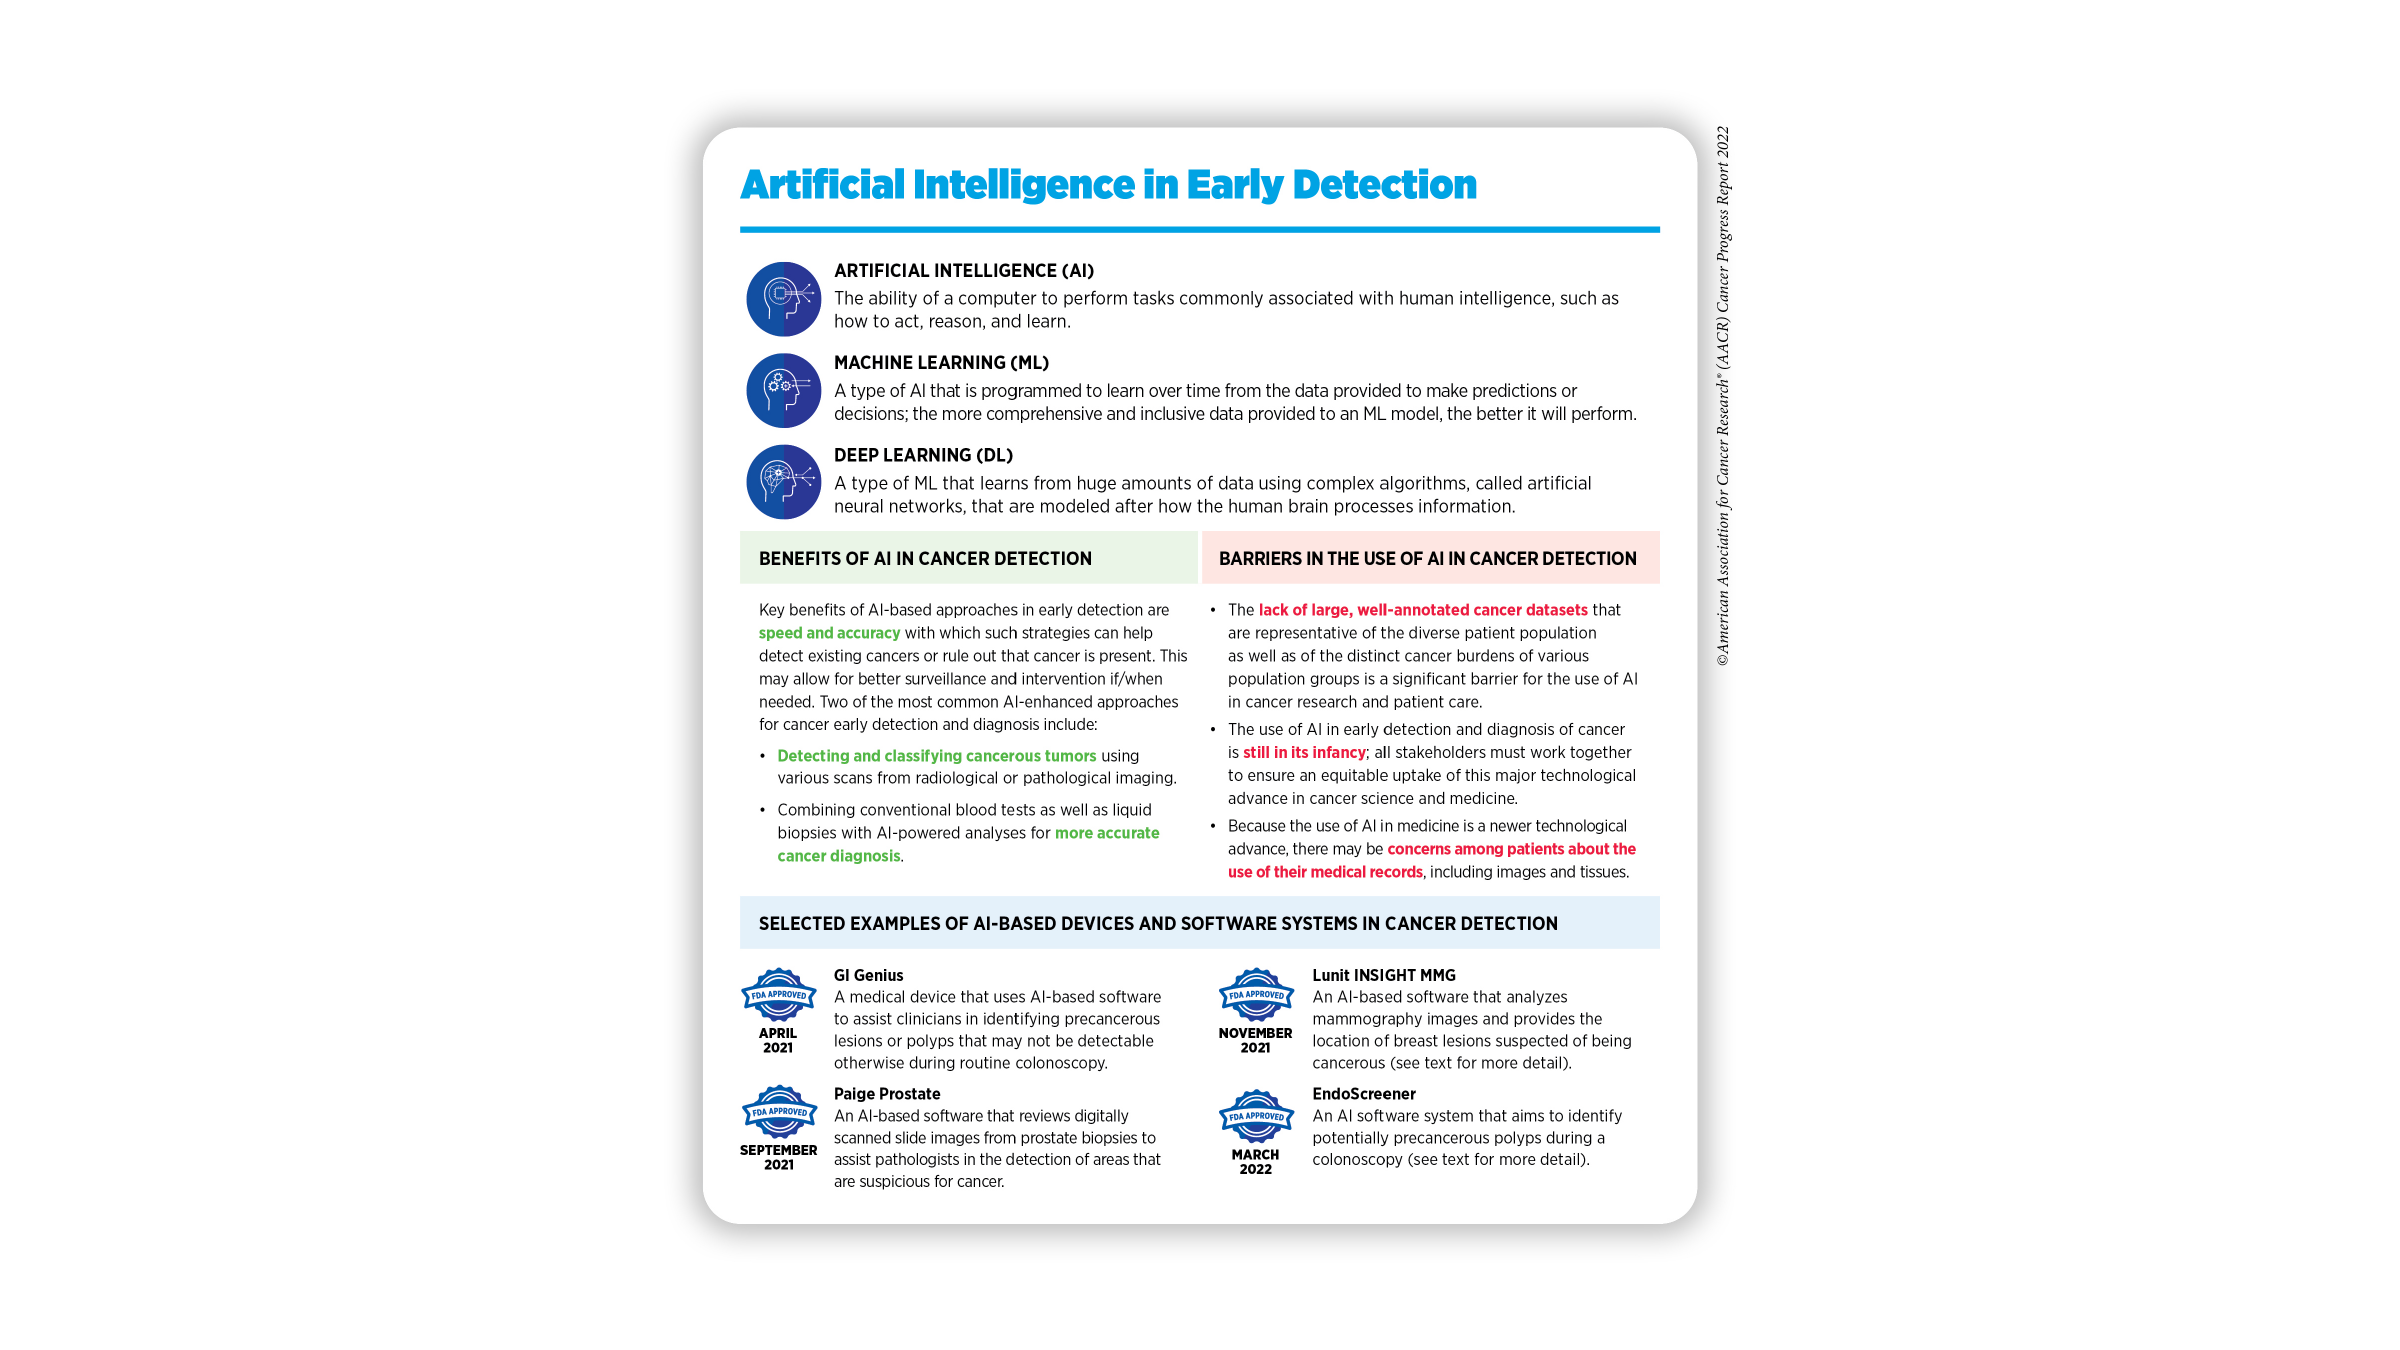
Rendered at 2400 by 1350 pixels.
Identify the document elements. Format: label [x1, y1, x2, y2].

picture [646, 70, 1754, 1280]
